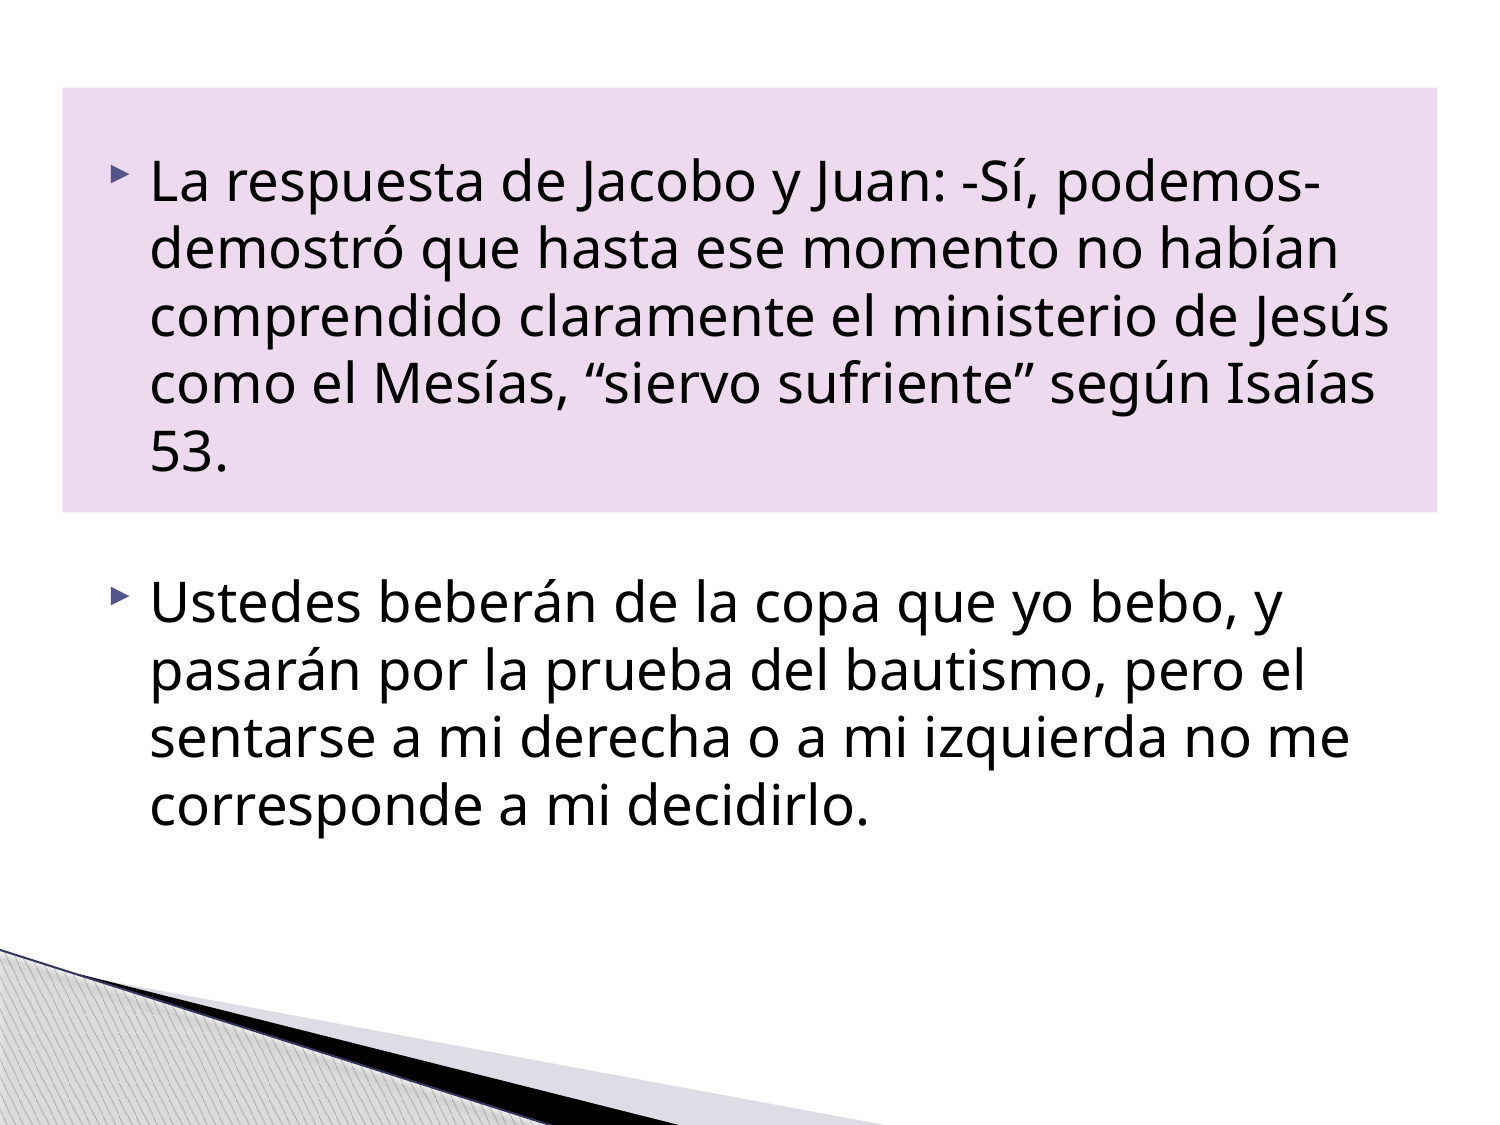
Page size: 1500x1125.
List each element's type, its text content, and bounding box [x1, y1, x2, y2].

text_box [58, 83, 1442, 517]
list La respuesta de Jacobo y Juan: -Sí, podemos- demostró que hasta ese momento no habían comprendido claramente el ministerio de Jesús como el Mesías, “siervo sufriente” según Isaías 53. Ustedes beberán de la copa que yo bebo, y pasarán por la prueba del bautismo, pero el sentarse a mi derecha o a mi izquierda no me corresponde a mi decidirlo. [75, 137, 1425, 880]
